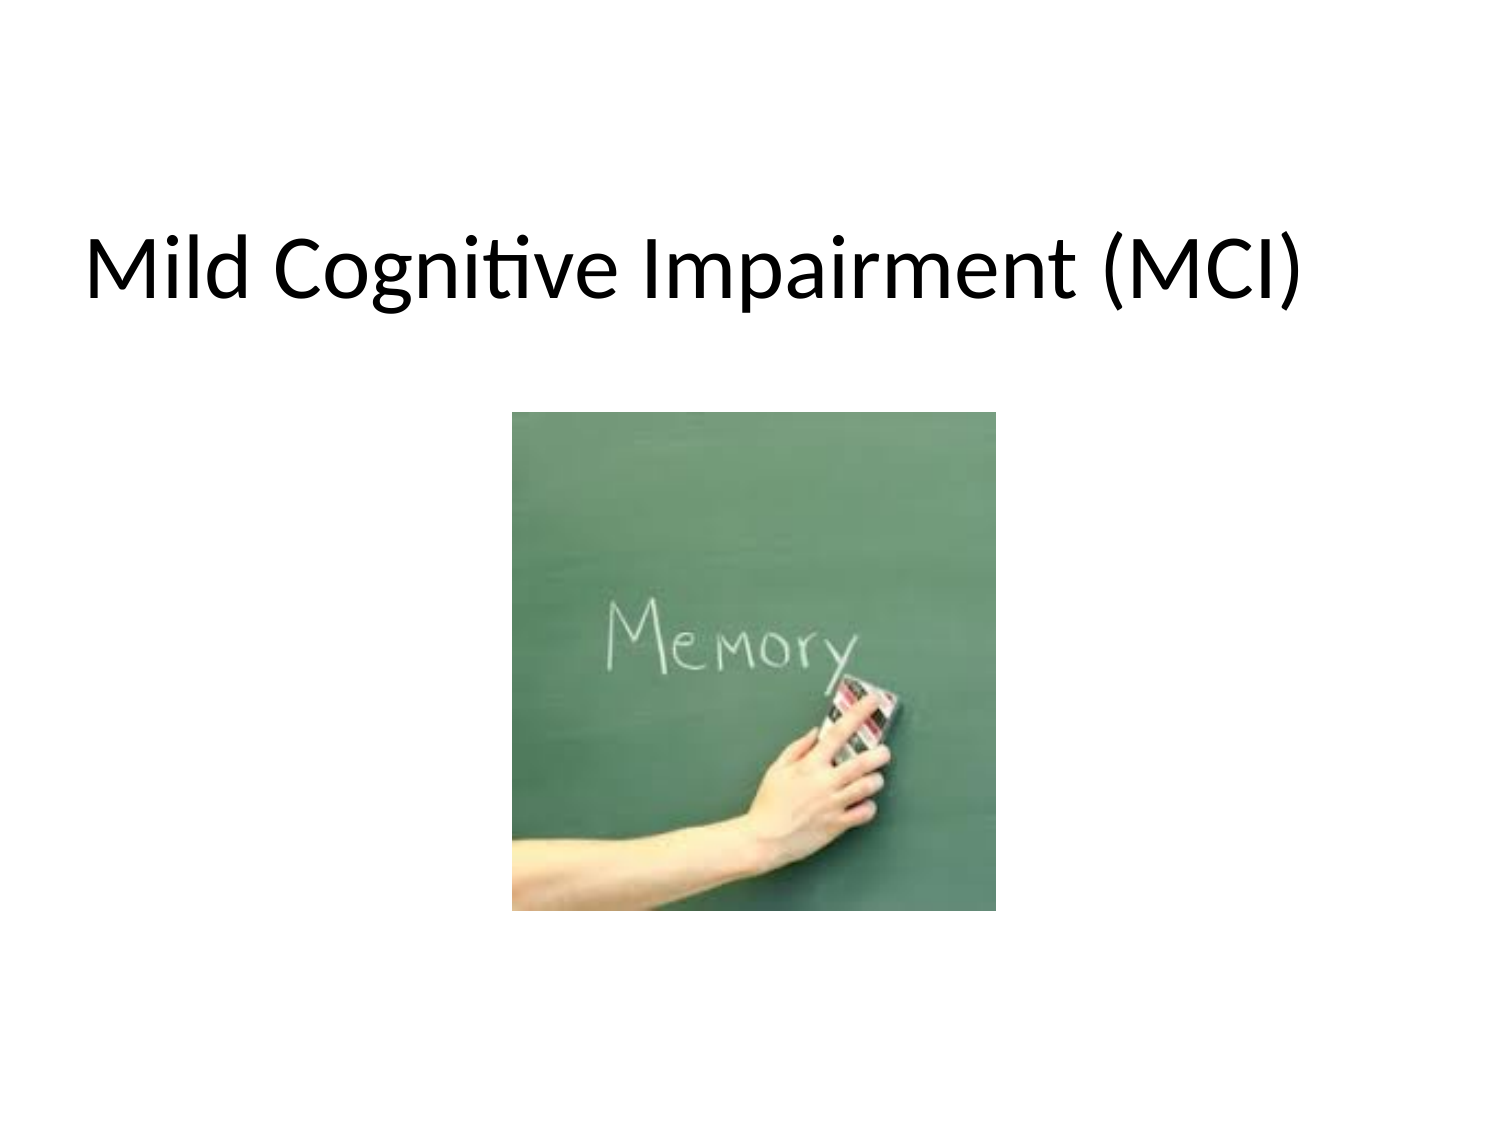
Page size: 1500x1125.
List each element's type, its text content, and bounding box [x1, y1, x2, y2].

picture [512, 412, 996, 911]
text_box Mild Cognitive Impairment (MCI) [69, 199, 1322, 325]
